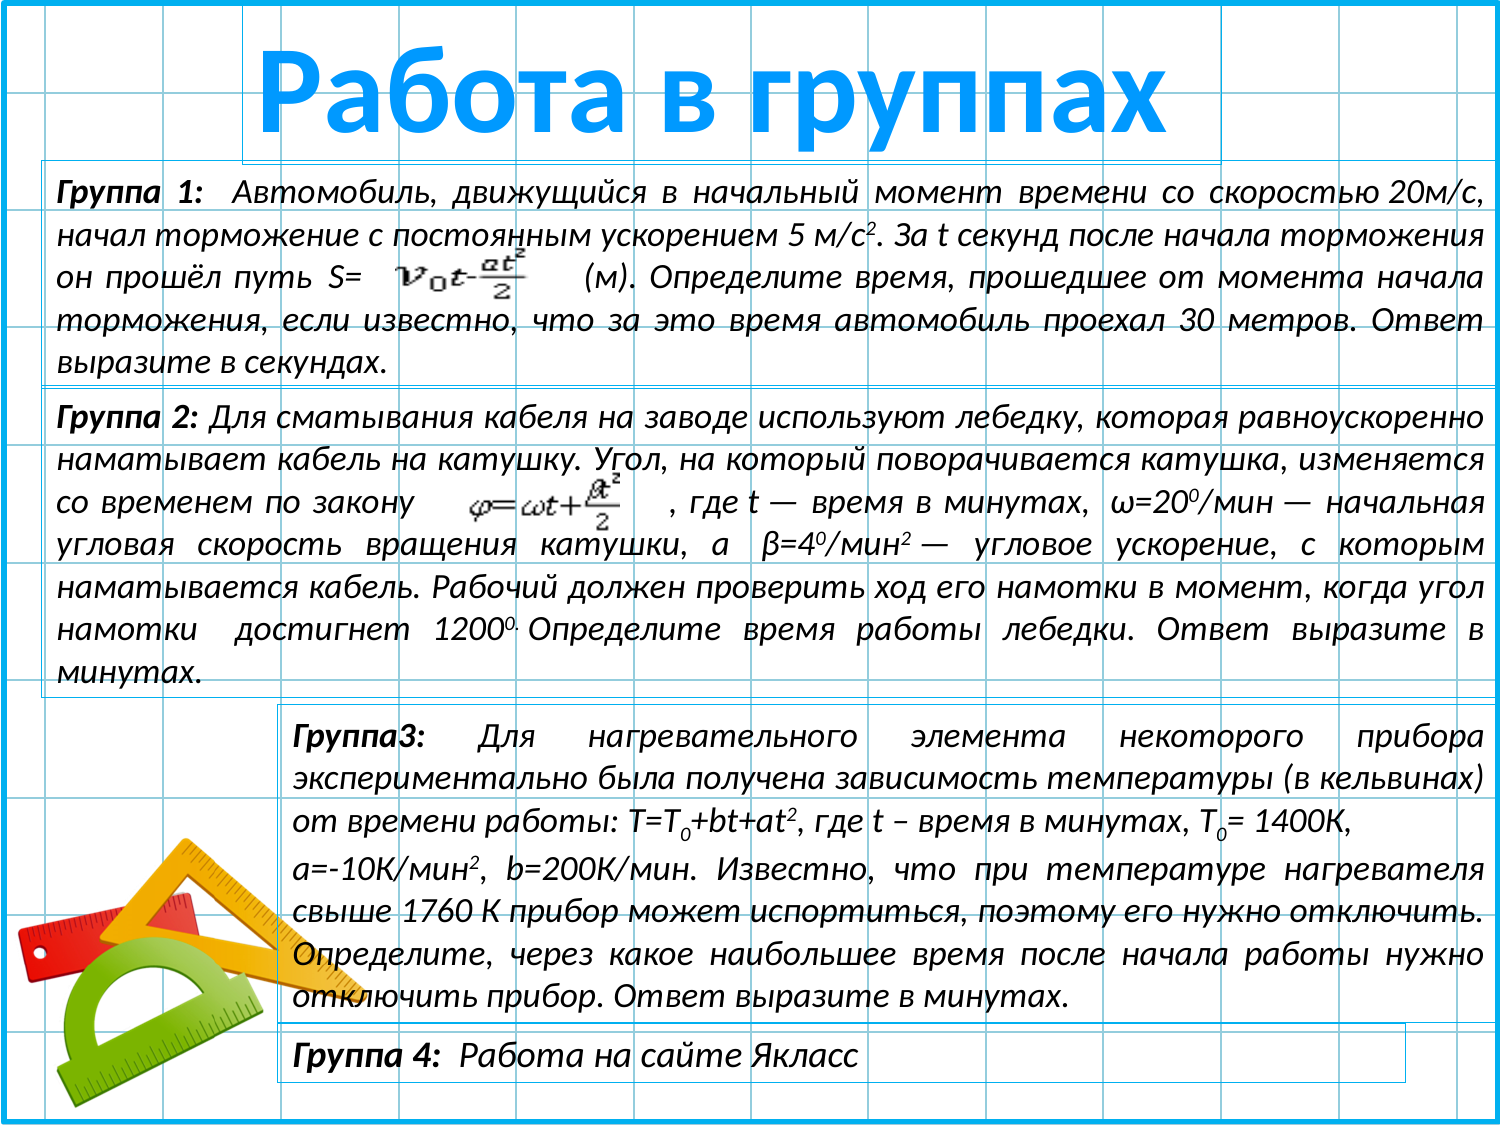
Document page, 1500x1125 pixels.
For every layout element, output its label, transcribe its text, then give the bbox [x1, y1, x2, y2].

text_box Группа3: Для нагревательного элемента некоторого прибора экспериментально была получена зависимость температуры (в кельвинах) от времени работы: T=T0+bt+at2, где t – время в минутах, T0= 1400К, a=-10К/мин2, b=200К/мин. Известно, что при температуре нагревателя свыше 1760 К прибор может испортиться, поэтому его нужно отключить. Определите, через какое наибольшее время после начала работы нужно отключить прибор. Ответ выразите в минутах. [277, 704, 1500, 1023]
picture [466, 467, 621, 535]
text_box Группа 4: Работа на сайте Якласс [277, 1023, 1406, 1083]
picture [1223, 7, 1494, 159]
picture [395, 243, 538, 303]
text_box Группа 2: Для сматывания кабеля на заводе используют лебeдку, которая равноускоренно наматывает кабель на катушку. Угол, на который поворачивается катушка, изменяется со временем по закону , где t — время в минутах, ω=200/мин — начальная угловая скорость вращения катушки, а β=40/мин2 — угловое ускорение, с которым наматывается кабель. Рабочий должен проверить ход его намотки в момент, когда угол намотки достигнет 12000. Определите время работы лебeдки. Ответ выразите в минутах. [41, 385, 1500, 698]
text_box Группа 1: Автомобиль, движущийся в начальный момент времени со скоростью 20м/с, начал торможение с постоянным ускорением 5 м/с2. За t секунд после начала торможения он прошёл путь S= (м). Определите время, прошедшее от момента начала торможения, если известно, что за это время автомобиль проехал 30 метров. Ответ выразите в секундах. [41, 160, 1500, 385]
picture [8, 7, 1494, 1118]
text_box Работа в группах [242, 0, 1222, 160]
